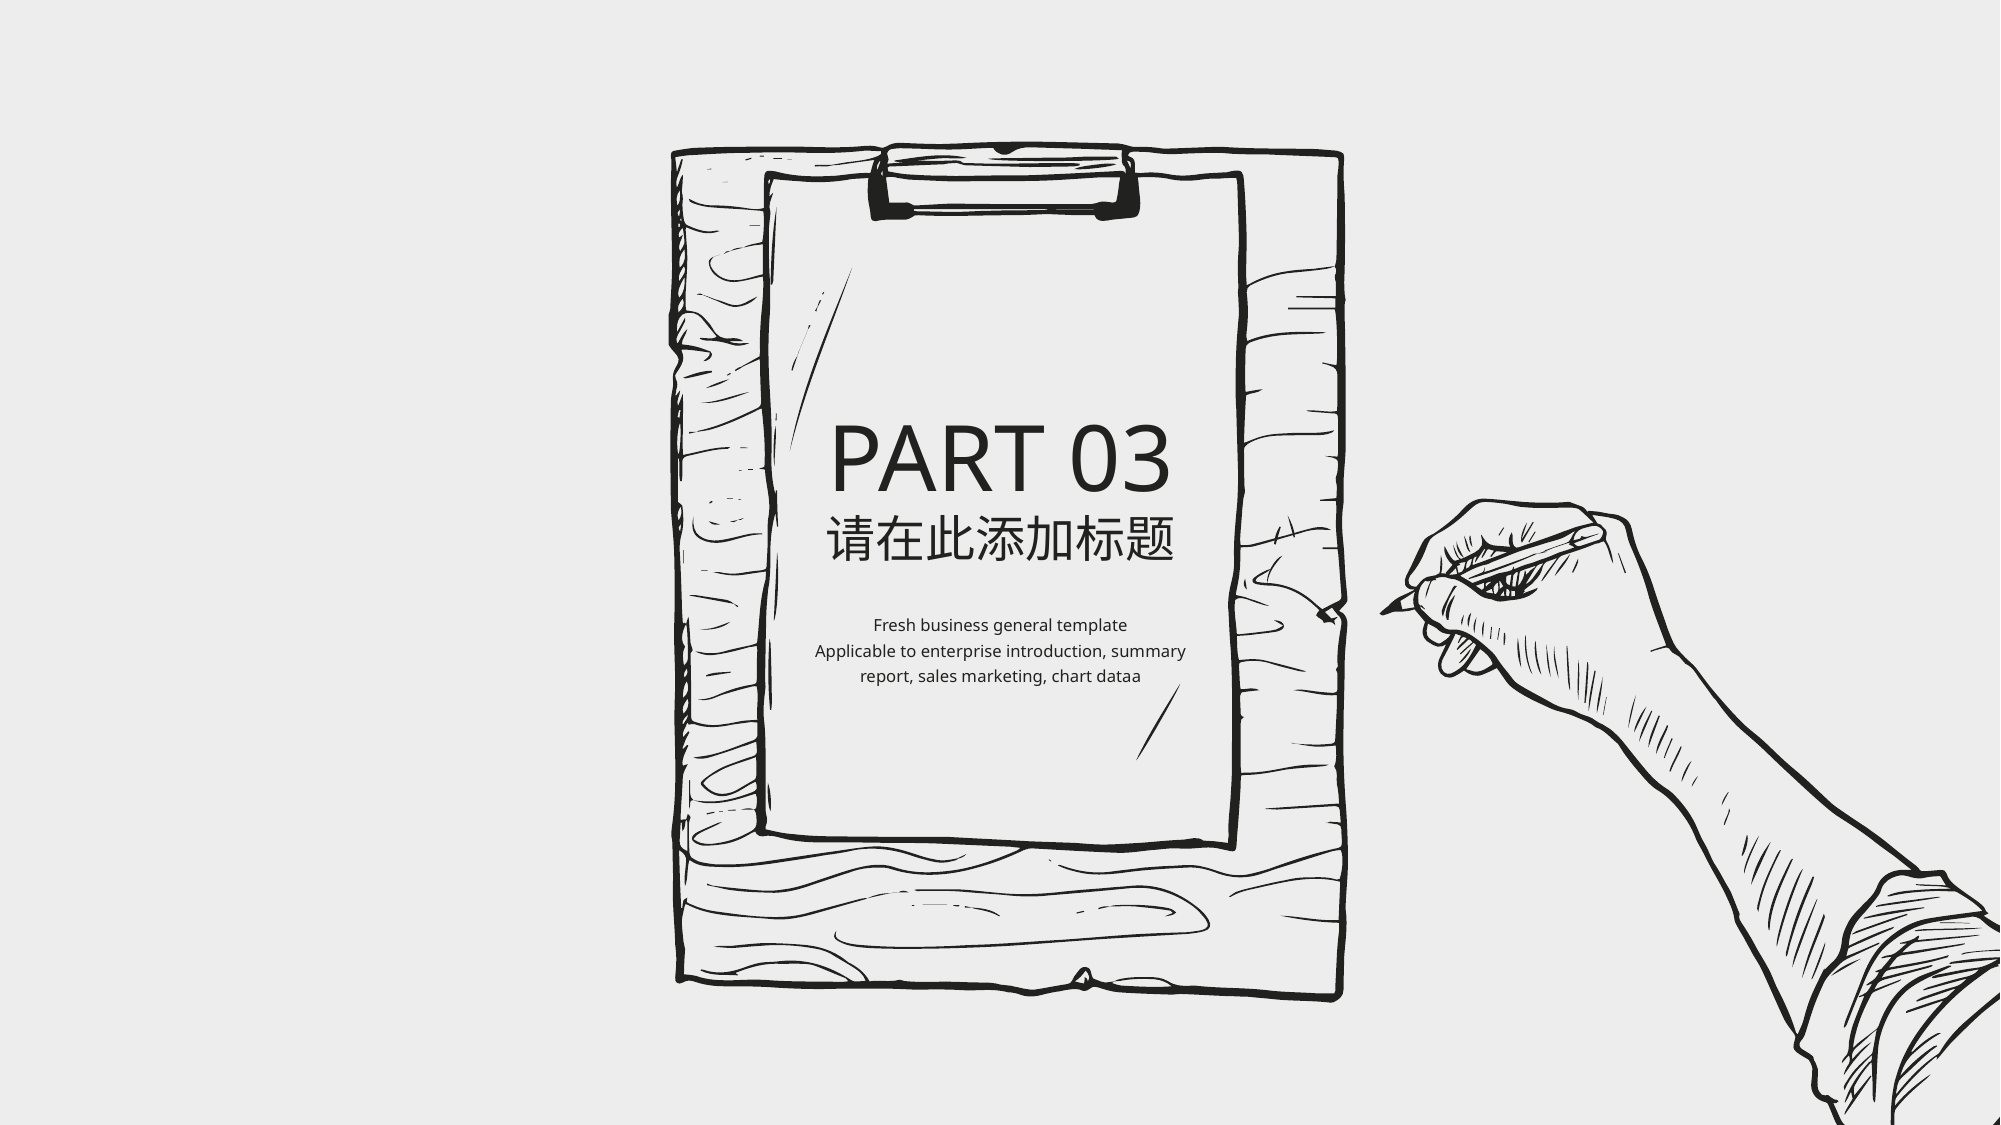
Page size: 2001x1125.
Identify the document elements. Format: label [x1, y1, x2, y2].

text_box [1379, 498, 2000, 1125]
text_box [668, 141, 1348, 1003]
